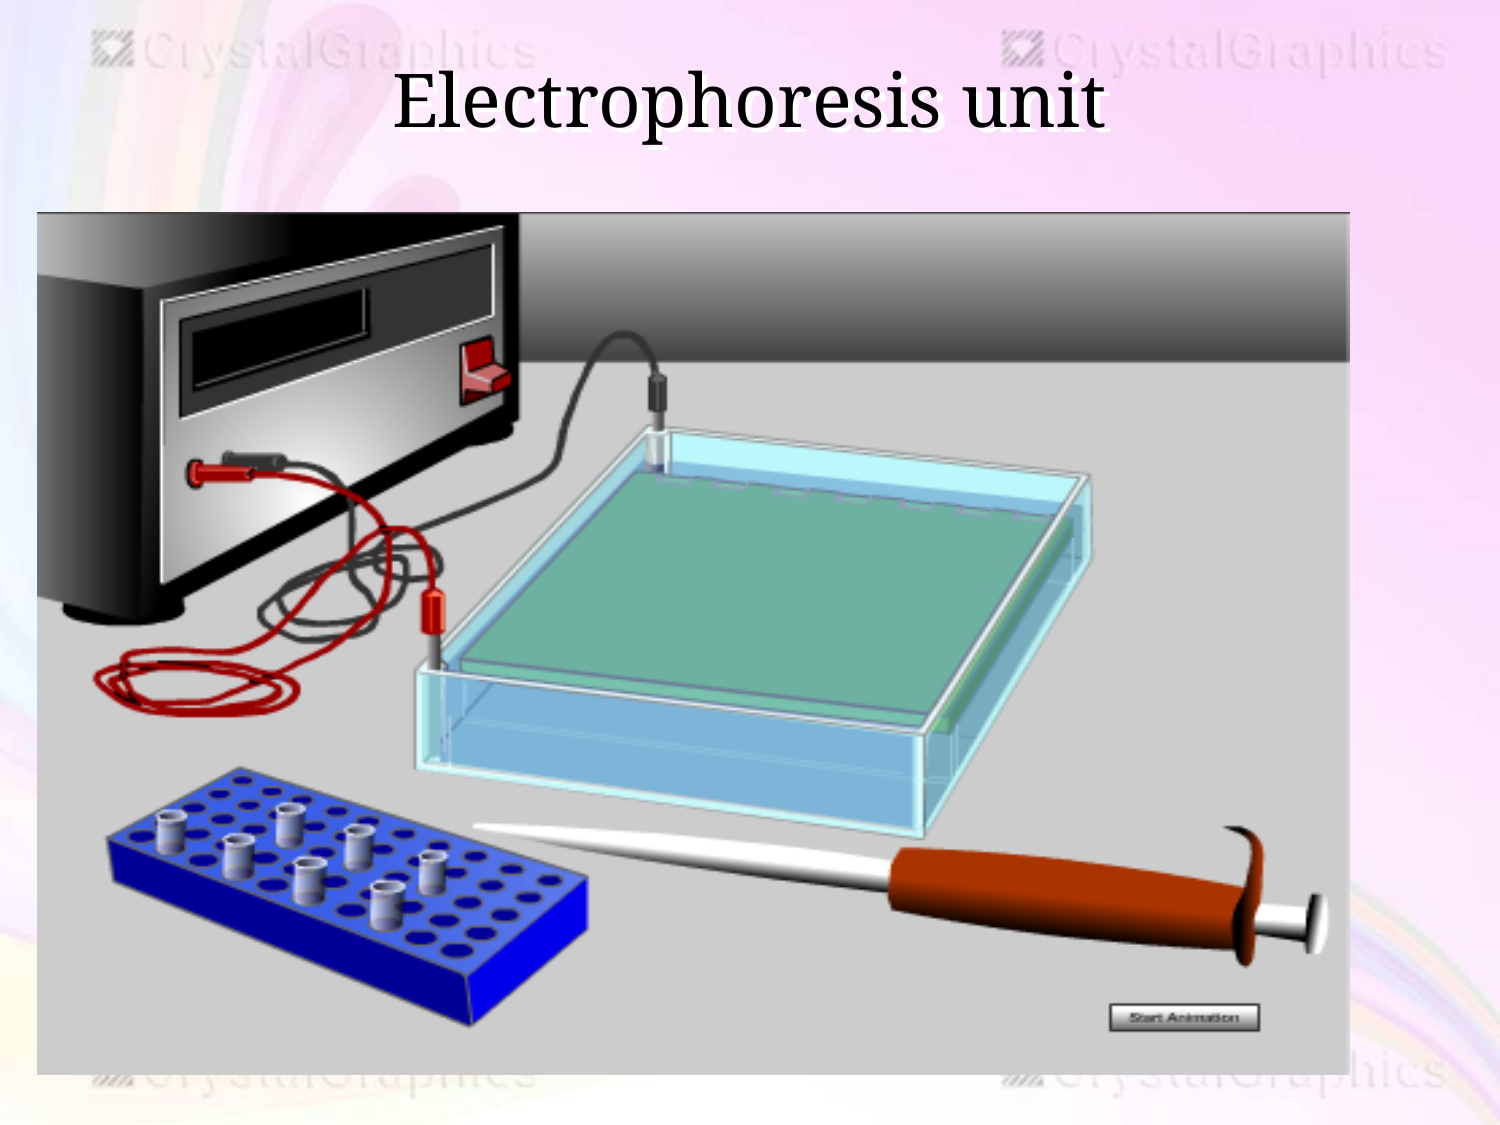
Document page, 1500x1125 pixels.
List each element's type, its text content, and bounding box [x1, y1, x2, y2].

title Electrophoresis unit [74, 44, 1426, 151]
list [37, 212, 1351, 1076]
picture [0, 0, 1500, 1125]
